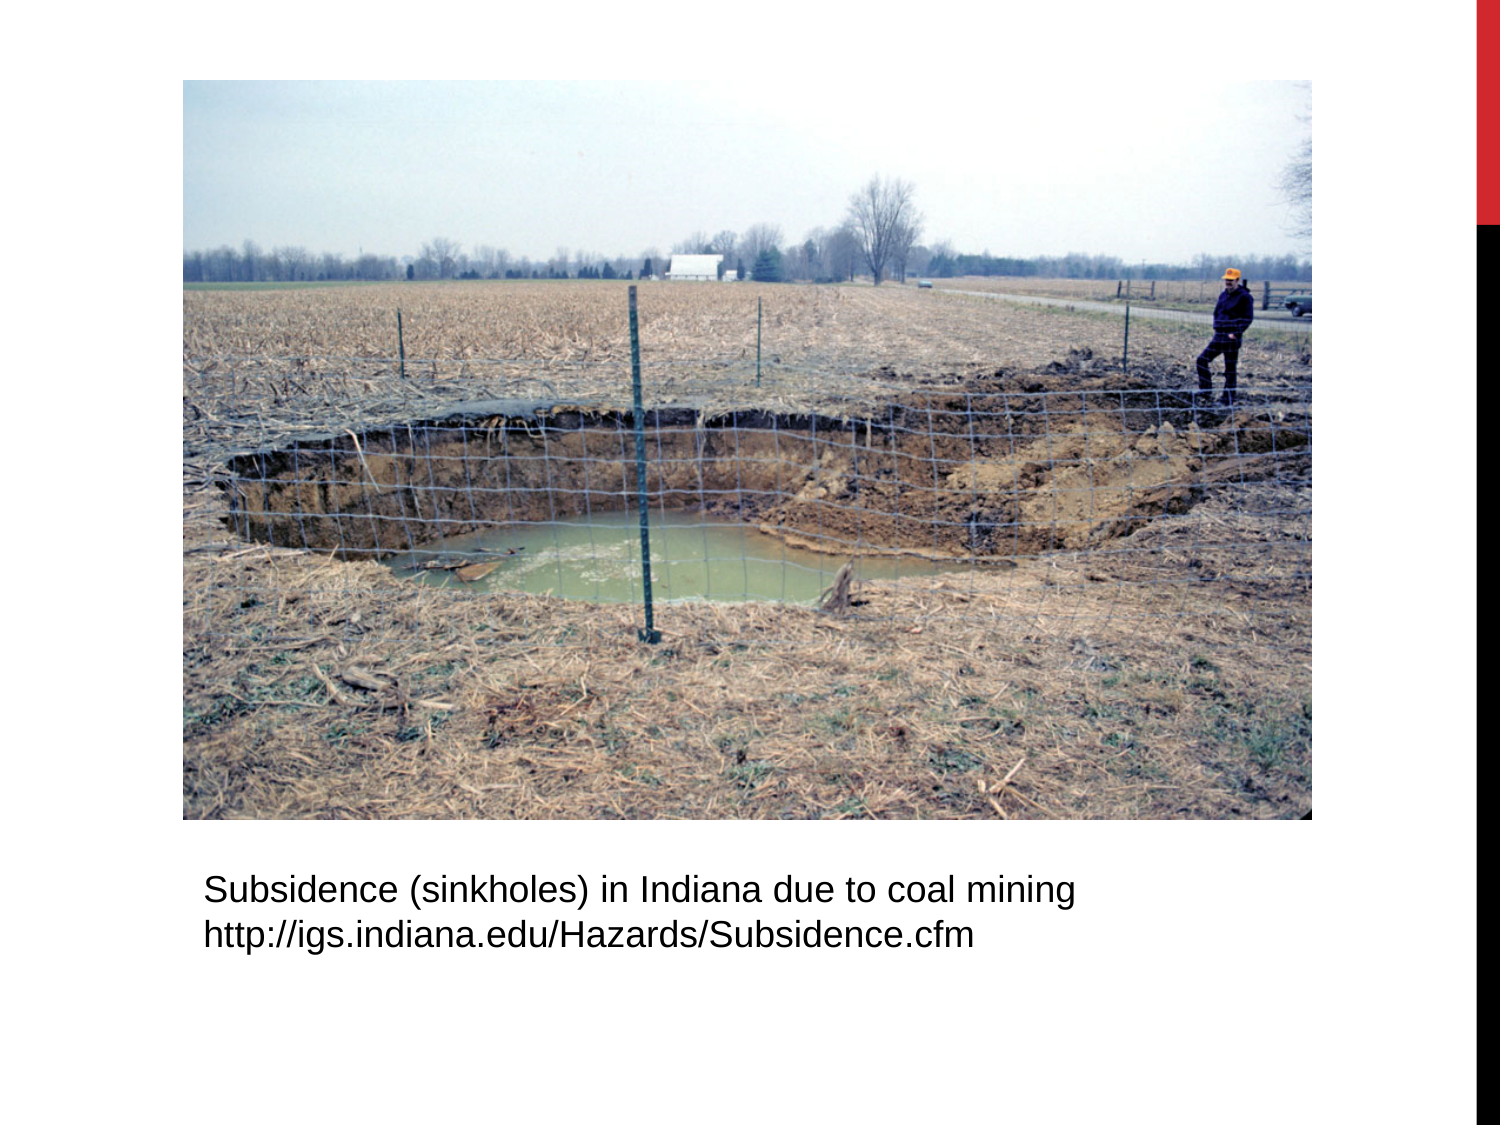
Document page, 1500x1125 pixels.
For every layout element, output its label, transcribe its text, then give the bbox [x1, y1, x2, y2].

text_box Subsidence (sinkholes) in Indiana due to coal mining http://igs.indiana.edu/Hazards/Subsidence.cfm [188, 857, 1092, 963]
picture [182, 79, 1313, 821]
